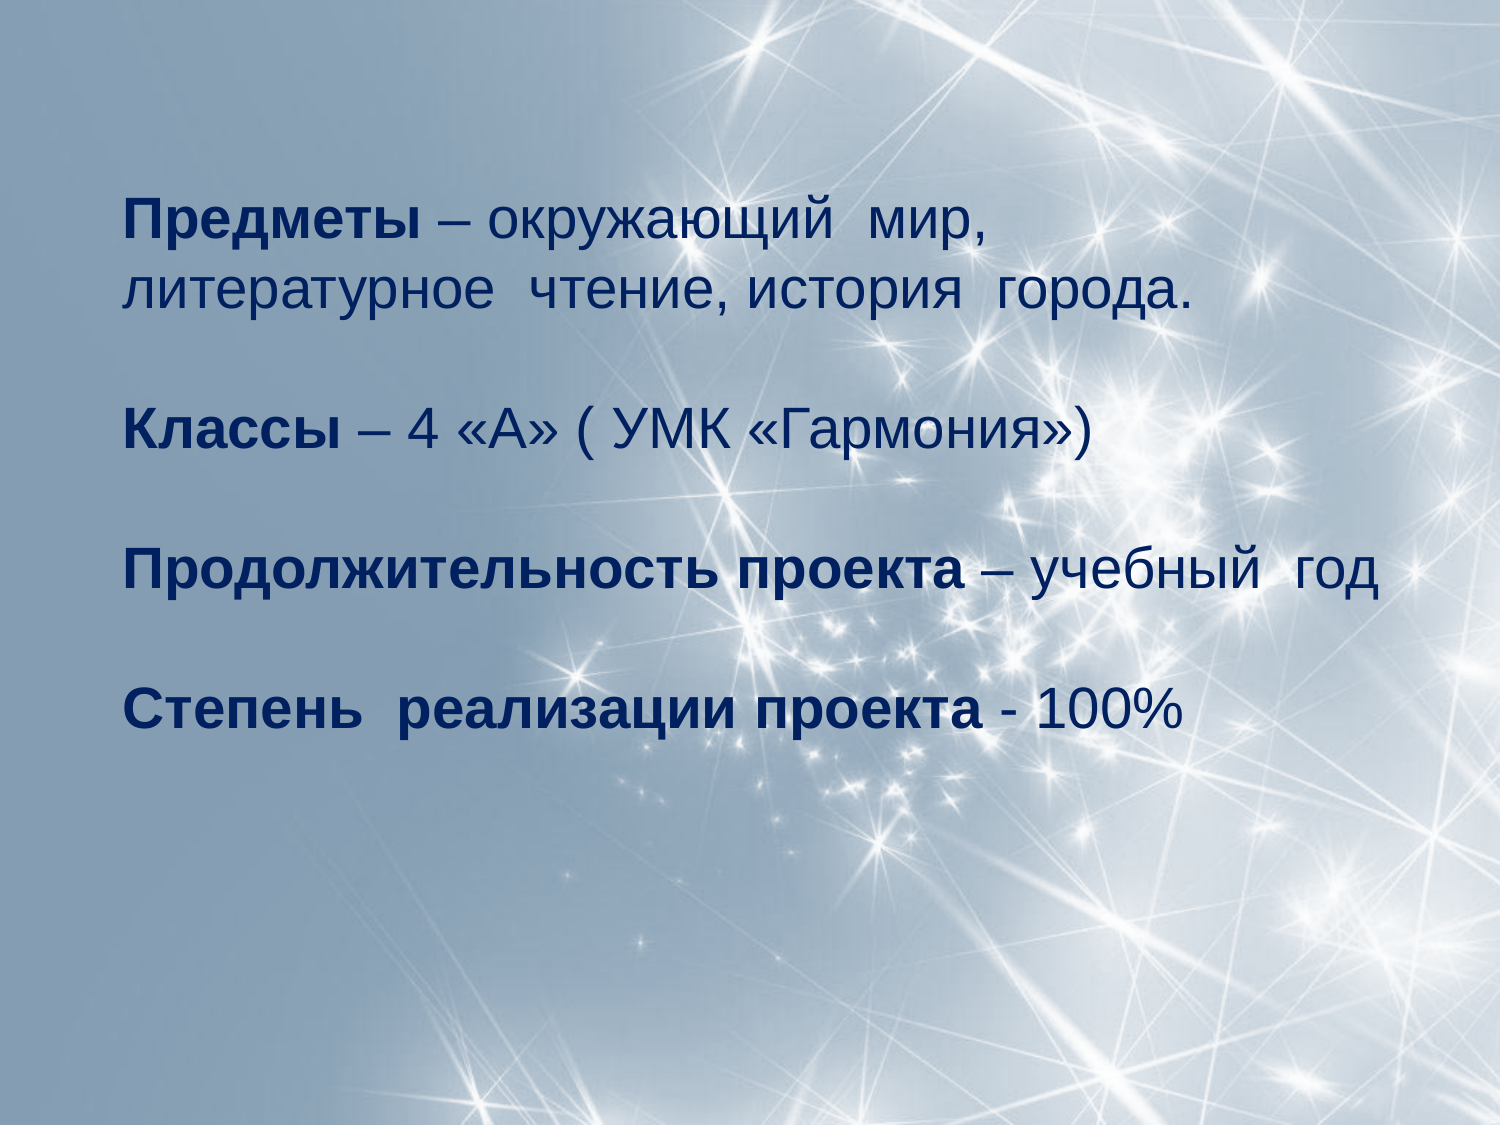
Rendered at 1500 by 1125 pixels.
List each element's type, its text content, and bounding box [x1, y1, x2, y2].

text_box Предметы – окружающий мир, литературное чтение, история города. Классы – 4 «А» ( УМК «Гармония») Продолжительность проекта – учебный год Степень реализации проекта - 100% [108, 172, 1395, 748]
